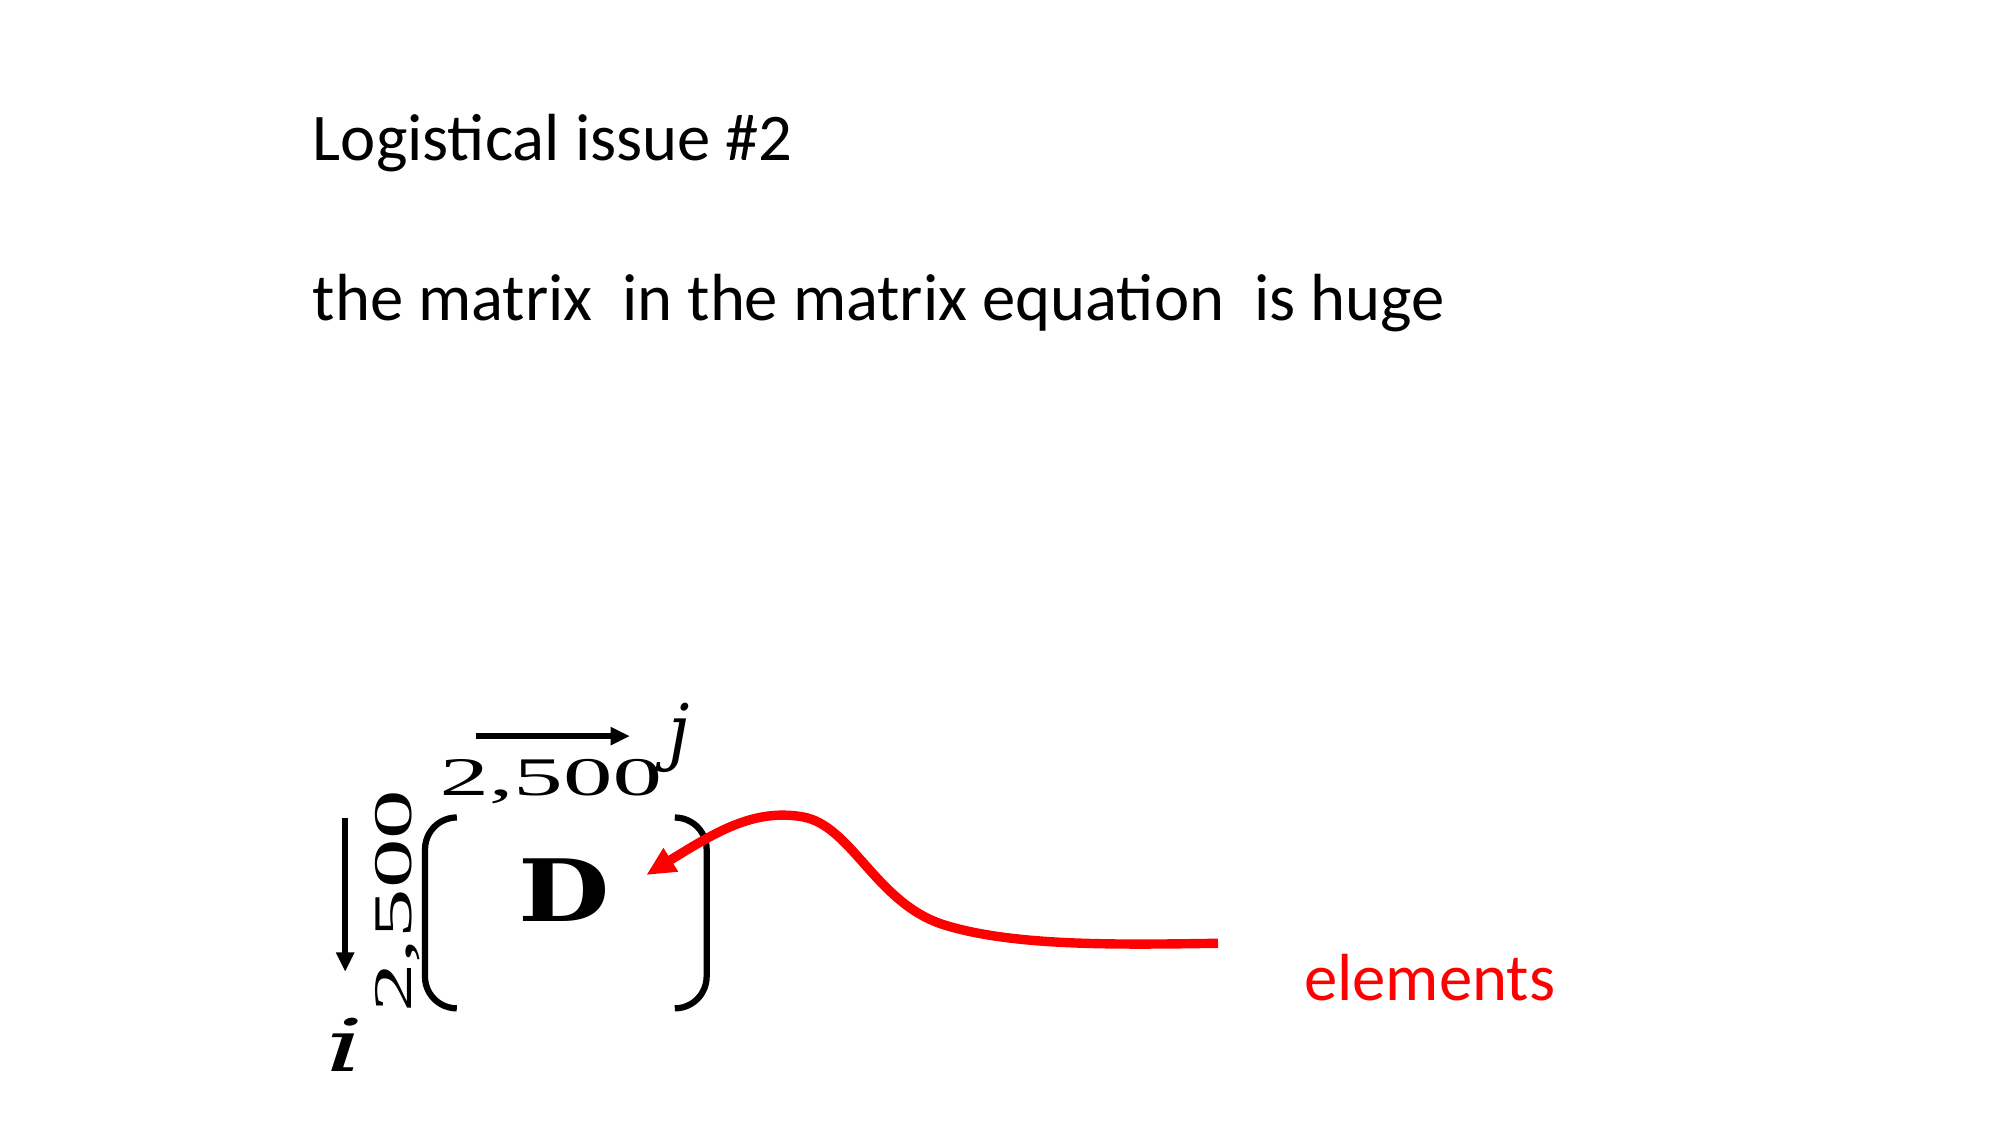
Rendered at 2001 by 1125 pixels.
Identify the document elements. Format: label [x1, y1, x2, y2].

text_box [646, 814, 1219, 946]
text_box [424, 816, 708, 1009]
